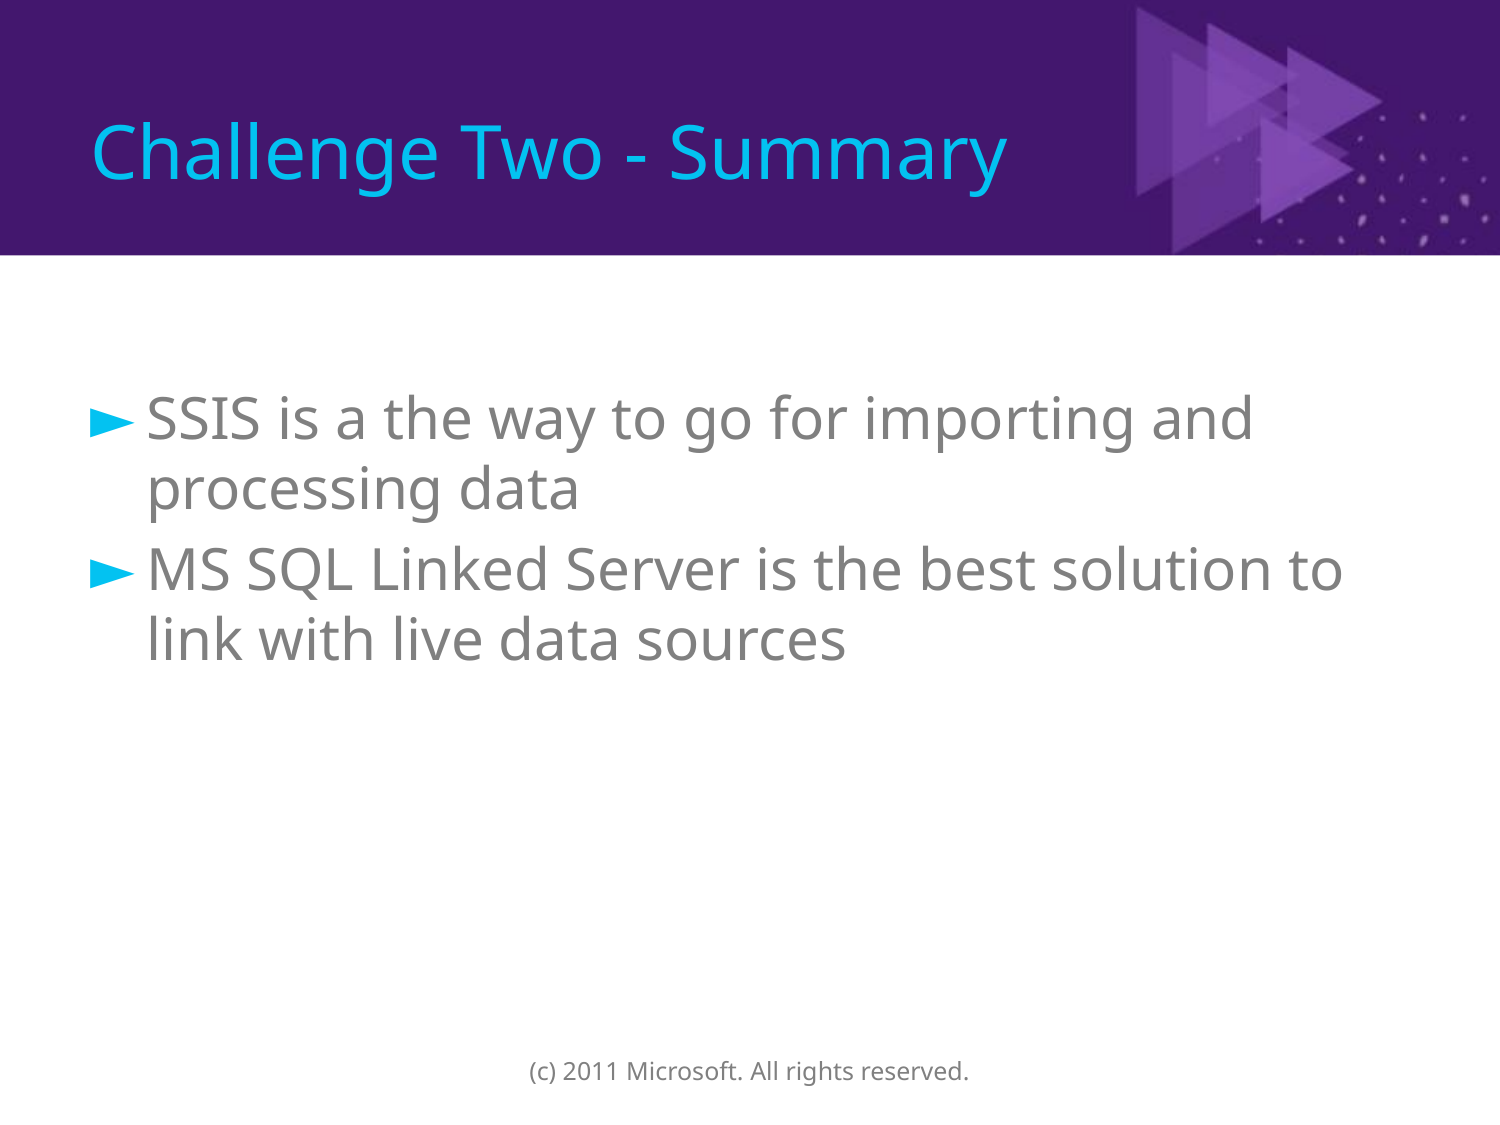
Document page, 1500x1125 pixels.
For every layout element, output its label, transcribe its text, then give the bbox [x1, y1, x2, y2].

title Challenge Two - Summary [75, 56, 1425, 244]
list SSIS is a the way to go for importing and processing data MS SQL Linked Server is the best solution to link with live data sources [75, 373, 1425, 1012]
footer (c) 2011 Microsoft. All rights reserved. [512, 1042, 988, 1103]
picture [0, 0, 1500, 255]
